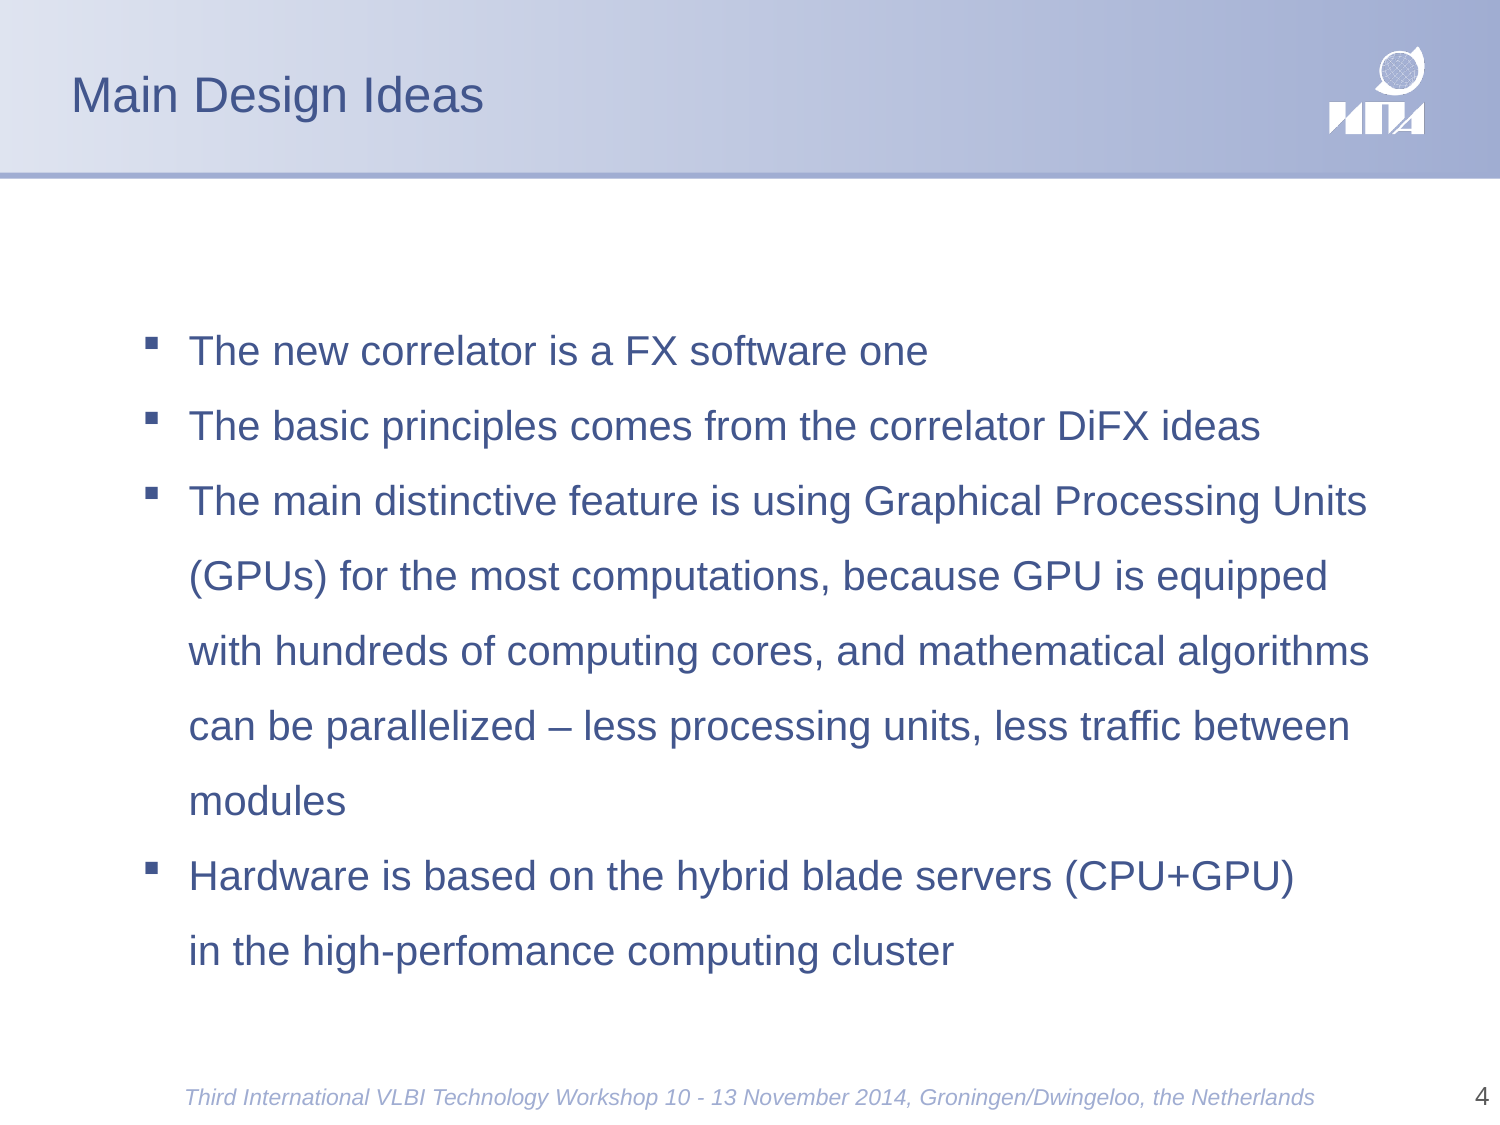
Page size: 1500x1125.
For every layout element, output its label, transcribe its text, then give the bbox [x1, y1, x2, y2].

text_box Third International VLBI Technology Workshop 10 - 13 November 2014, Groningen/Dwingeloo, the Netherlands [0, 1082, 1500, 1120]
text_box [0, 170, 1500, 181]
slide_number 4 [1470, 1080, 1500, 1115]
title Main Design Ideas [0, 0, 1500, 170]
picture [1316, 21, 1447, 152]
text_box The new correlator is a FX software one The basic principles comes from the correlator DiFX ideas The main distinctive feature is using Graphical Processing Units (GPUs) for the most computations, because GPU is equipped with hundreds of computing cores, and mathematical algorithms can be parallelized – less processing units, less traffic between modules Hardware is based on the hybrid blade servers (CPU+GPU) in the high-perfomance computing cluster [127, 290, 1398, 976]
